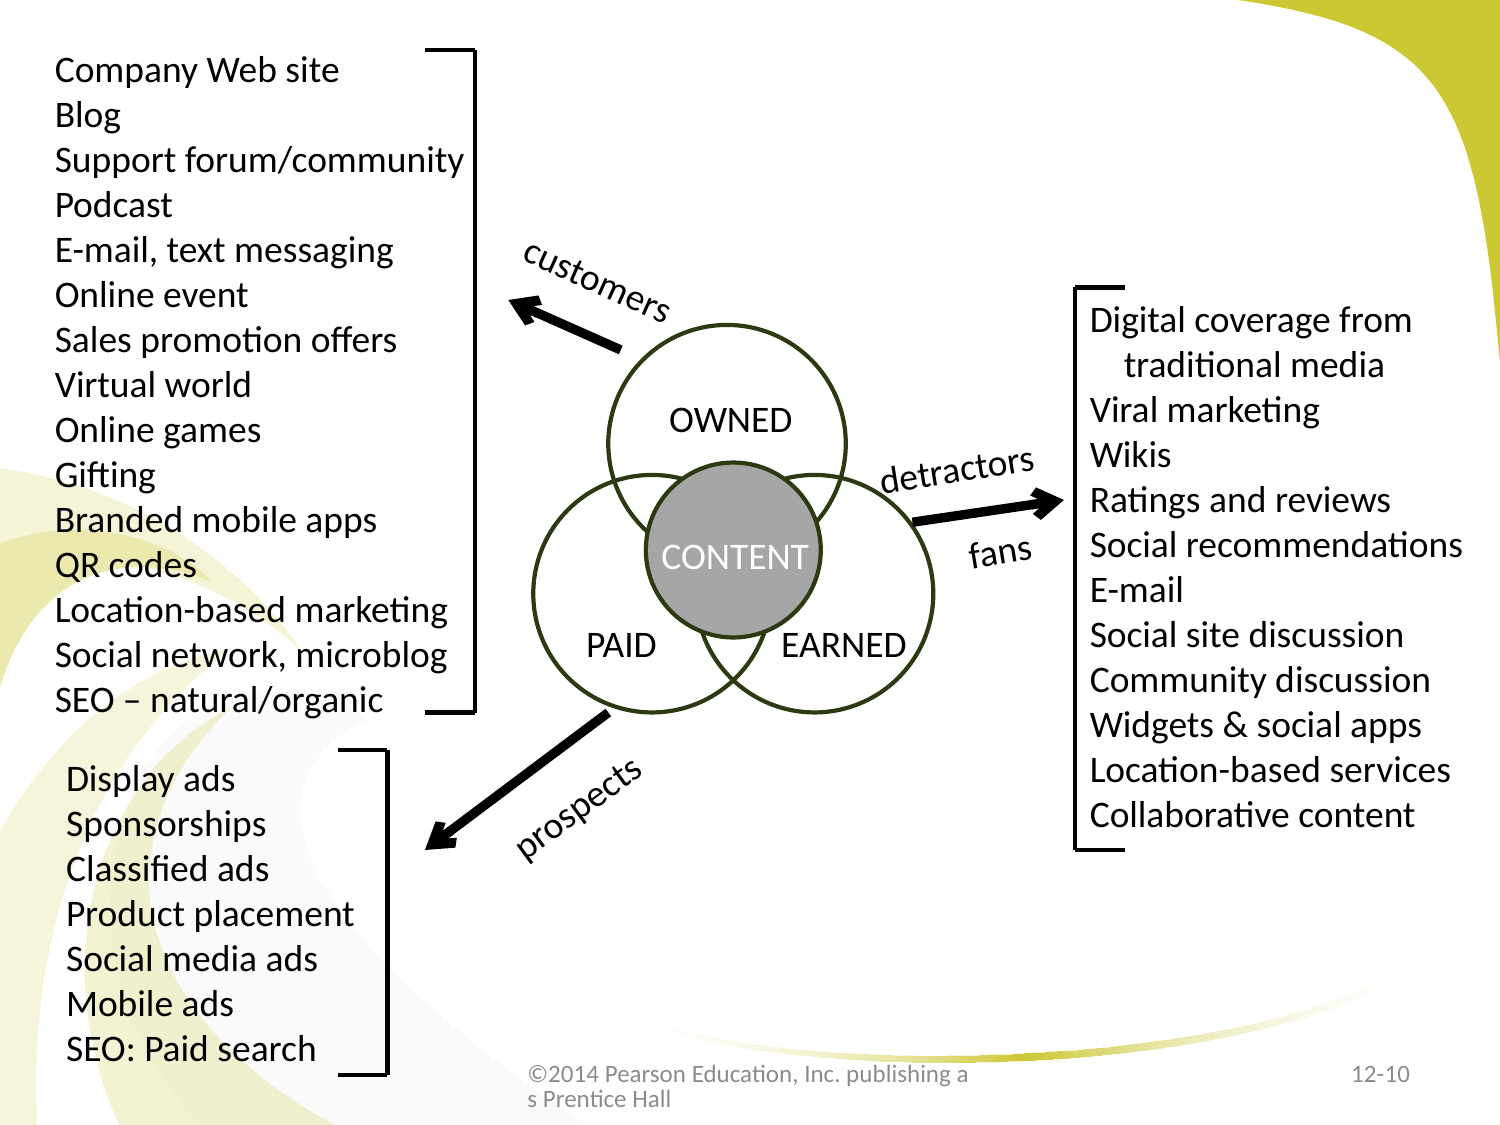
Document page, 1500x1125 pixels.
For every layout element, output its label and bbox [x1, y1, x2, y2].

text_box [37, 37, 1500, 1125]
